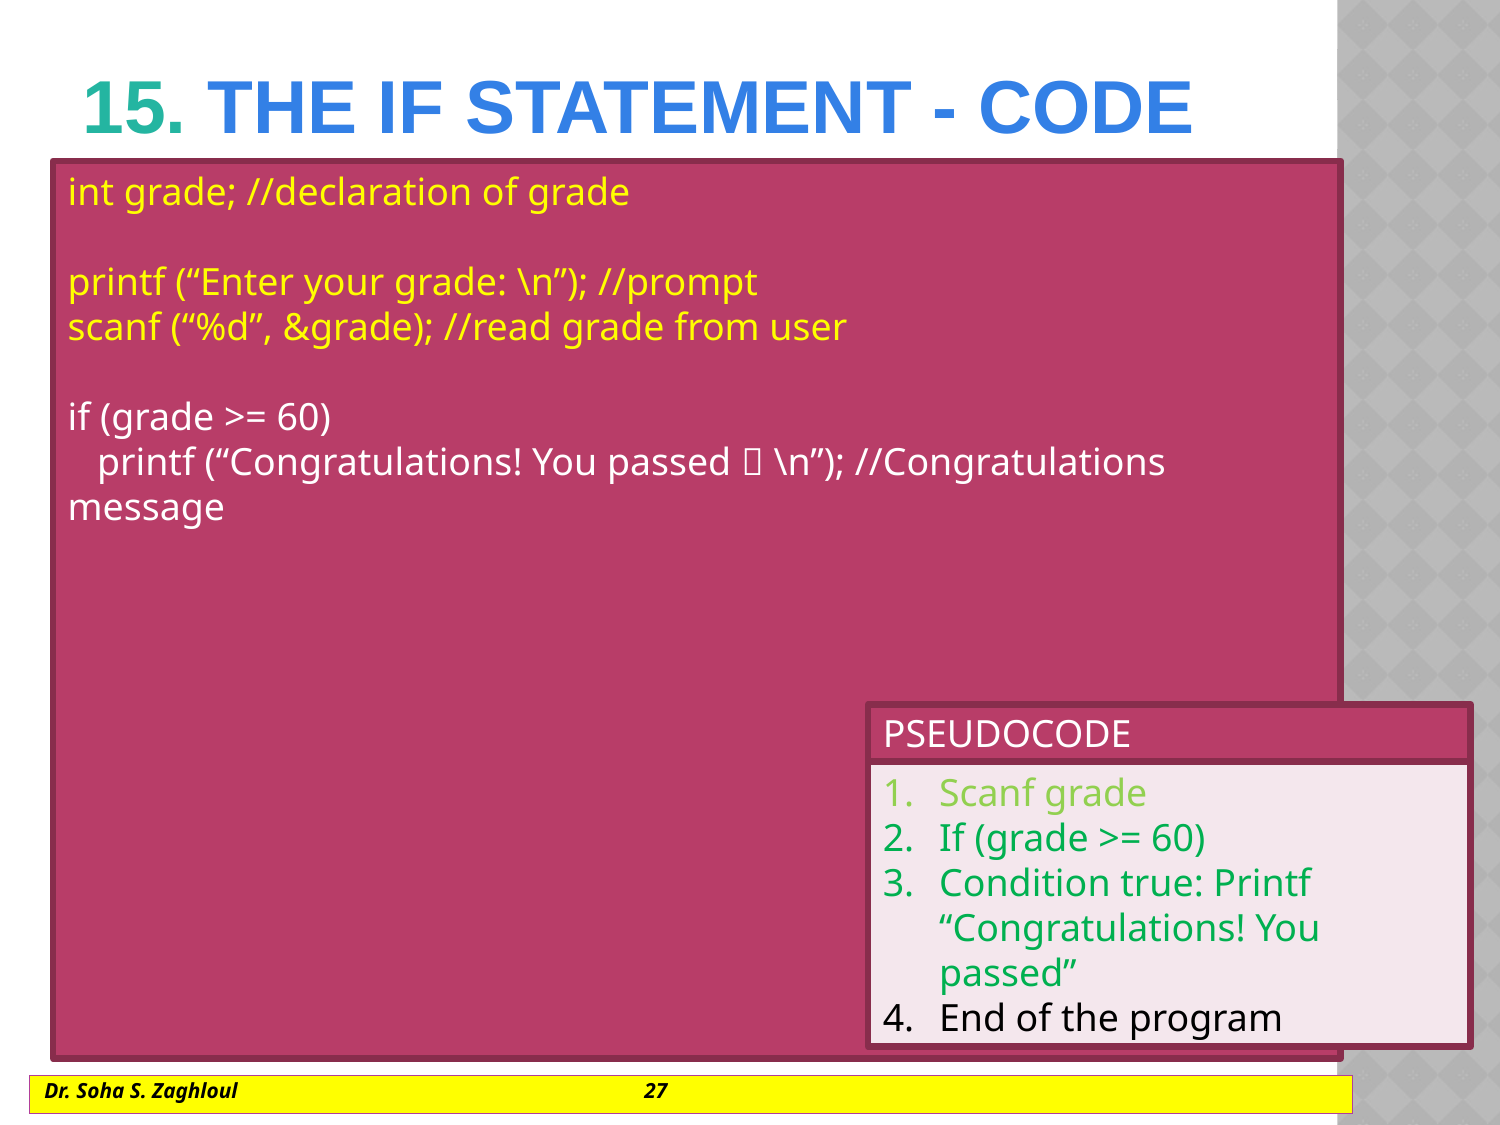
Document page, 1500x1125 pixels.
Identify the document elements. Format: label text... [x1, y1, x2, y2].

title 15. The if statement - code [75, 52, 1471, 149]
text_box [867, 703, 1471, 1048]
text_box int grade; //declaration of grade printf (“Enter your grade: \n”); //prompt scanf (“%d”, &grade); //read grade from user if (grade >= 60) printf (“Congratulations! You passed  \n”); //Congratulations message [50, 158, 1344, 1062]
text_box Dr. Soha S. Zaghloul 27 [29, 1075, 1353, 1114]
